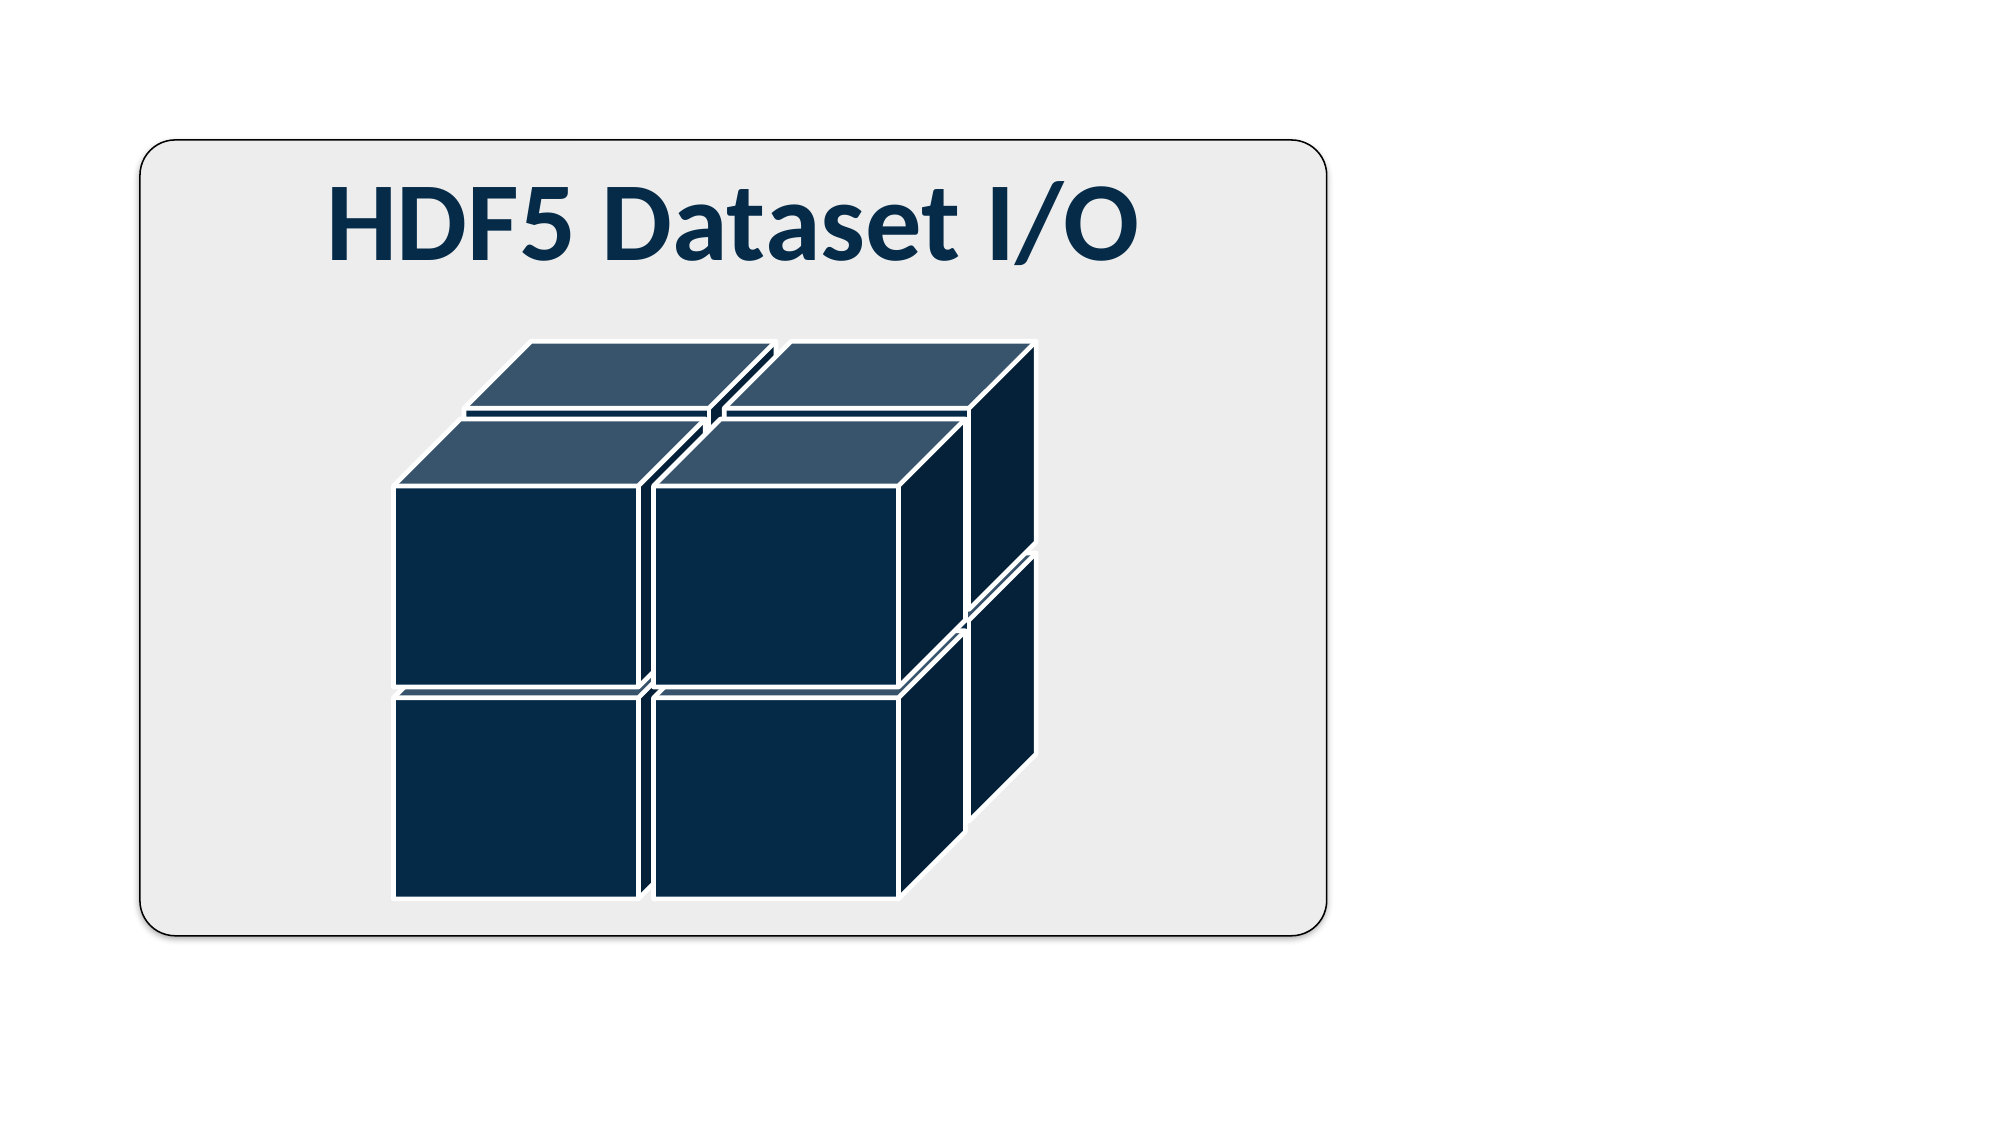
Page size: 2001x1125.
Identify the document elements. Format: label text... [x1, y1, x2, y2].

text_box [724, 341, 1037, 610]
text_box [393, 684, 653, 899]
text_box HDF5 Dataset I/O [141, 140, 1325, 290]
text_box [393, 418, 706, 688]
text_box [653, 418, 966, 688]
text_box [139, 162, 1328, 937]
text_box [957, 553, 1037, 822]
text_box [653, 630, 966, 899]
text_box [464, 341, 776, 432]
